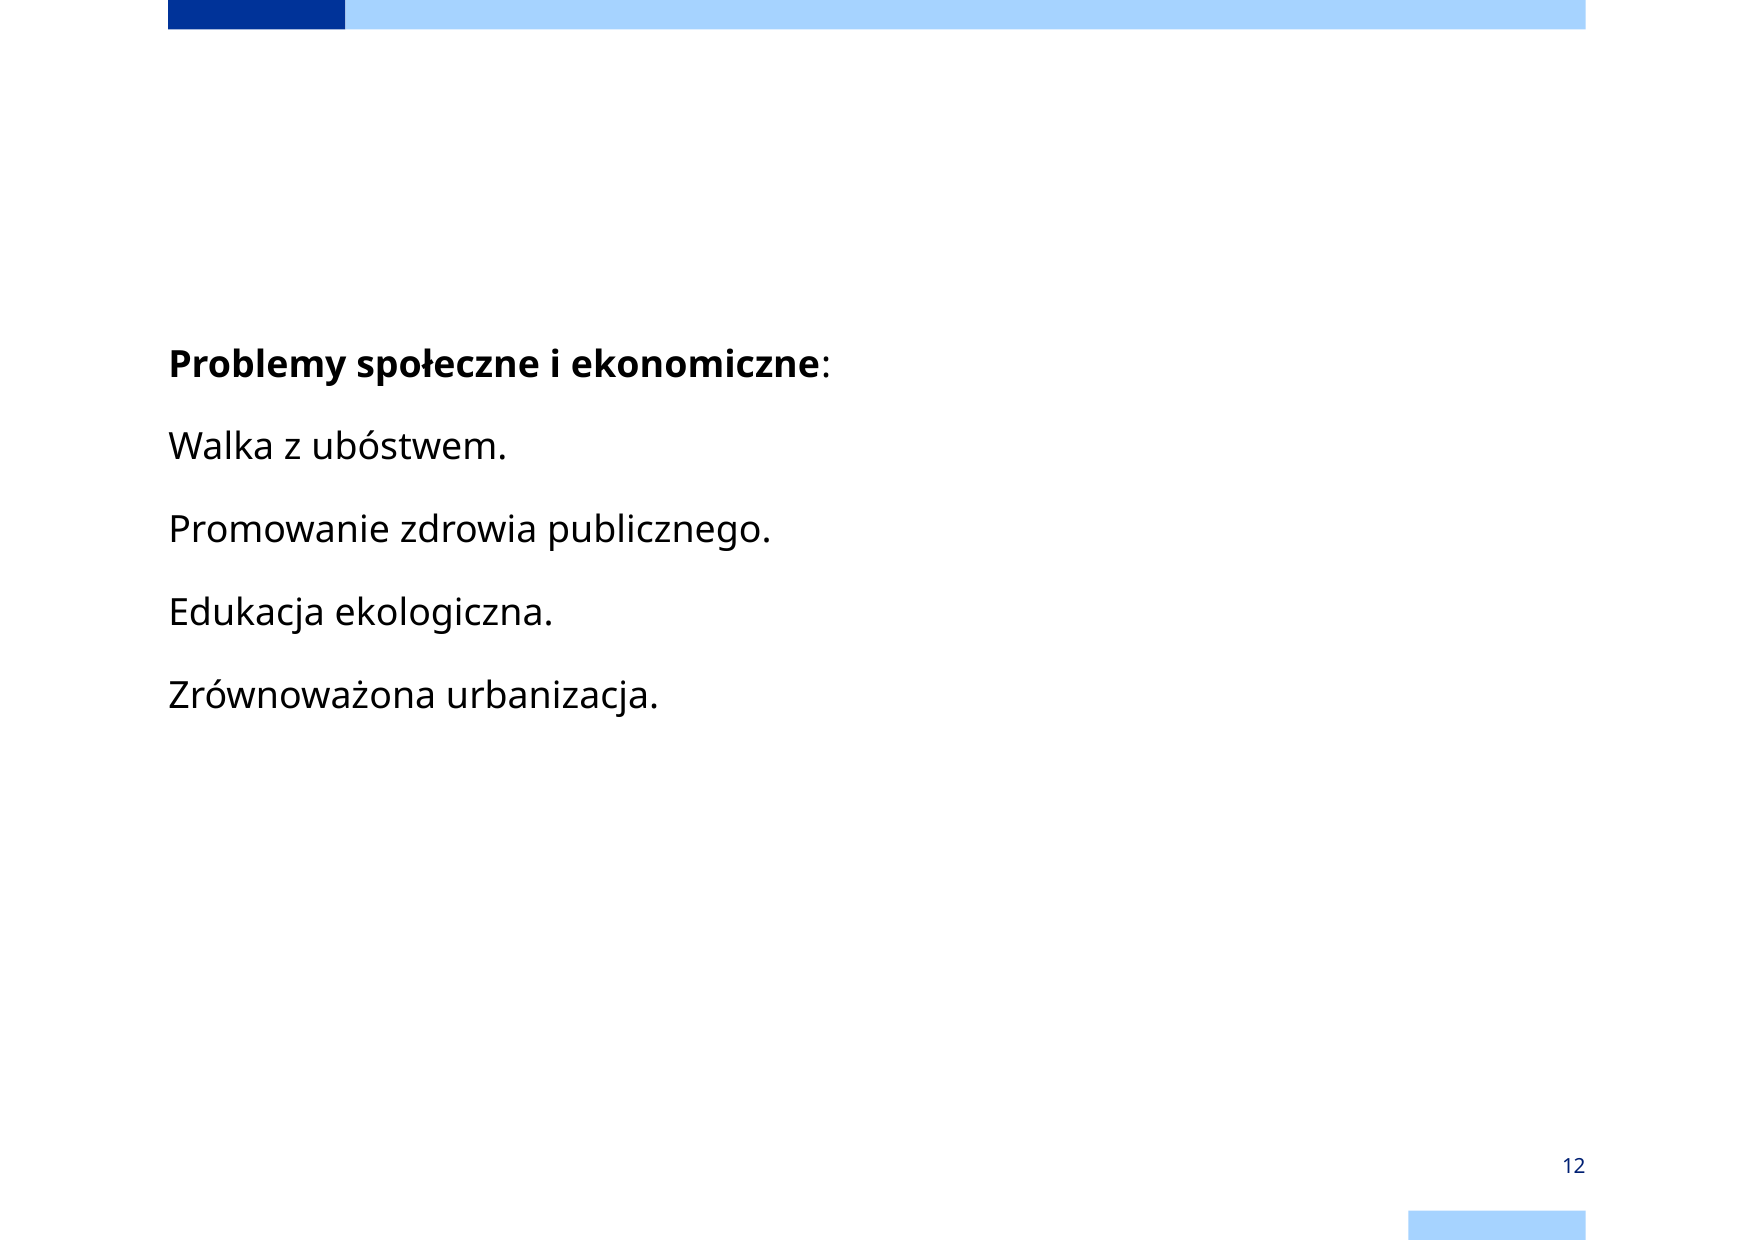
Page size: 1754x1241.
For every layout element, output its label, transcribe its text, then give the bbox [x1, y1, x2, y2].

slide_number ‹#› [1408, 1151, 1586, 1182]
list Problemy społeczne i ekonomiczne: Walka z ubóstwem. Promowanie zdrowia publicznego. Edukacja ekologiczna. Zrównoważona urbanizacja. [168, 324, 1586, 1093]
